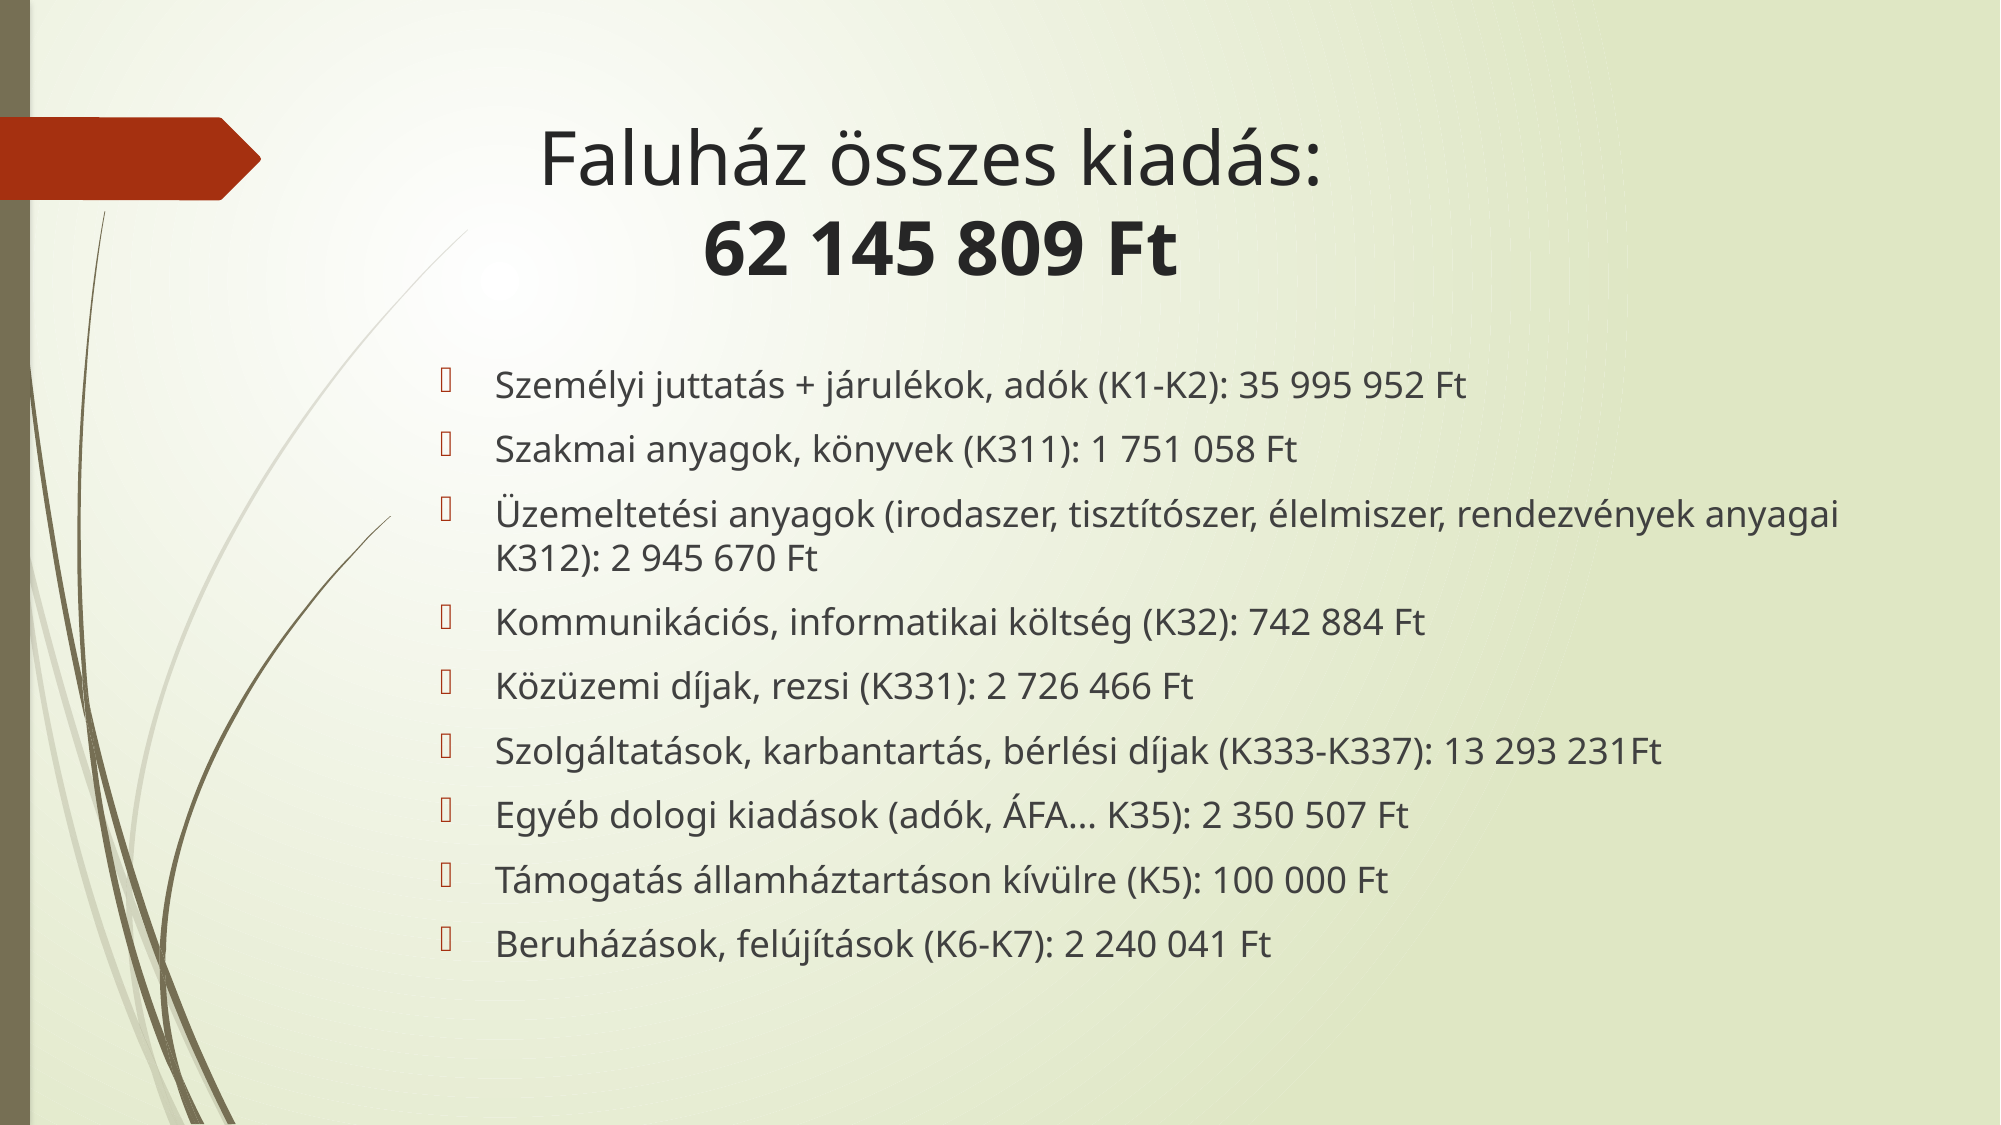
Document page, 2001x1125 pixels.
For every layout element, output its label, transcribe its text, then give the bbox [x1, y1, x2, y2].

title Faluház összes kiadás: 62 145 809 Ft [334, 102, 1549, 313]
list Személyi juttatás + járulékok, adók (K1-K2): 35 995 952 Ft Szakmai anyagok, könyvek (K311): 1 751 058 Ft Üzemeltetési anyagok (irodaszer, tisztítószer, élelmiszer, rendezvények anyagai K312): 2 945 670 Ft Kommunikációs, informatikai költség (K32): 742 884 Ft Közüzemi díjak, rezsi (K331): 2 726 466 Ft Szolgáltatások, karbantartás, bérlési díjak (K333-K337): 13 293 231Ft Egyéb dologi kiadások (adók, ÁFA… K35): 2 350 507 Ft Támogatás államháztartáson kívülre (K5): 100 000 Ft Beruházások, felújítások (K6-K7): 2 240 041 Ft [424, 353, 1888, 974]
